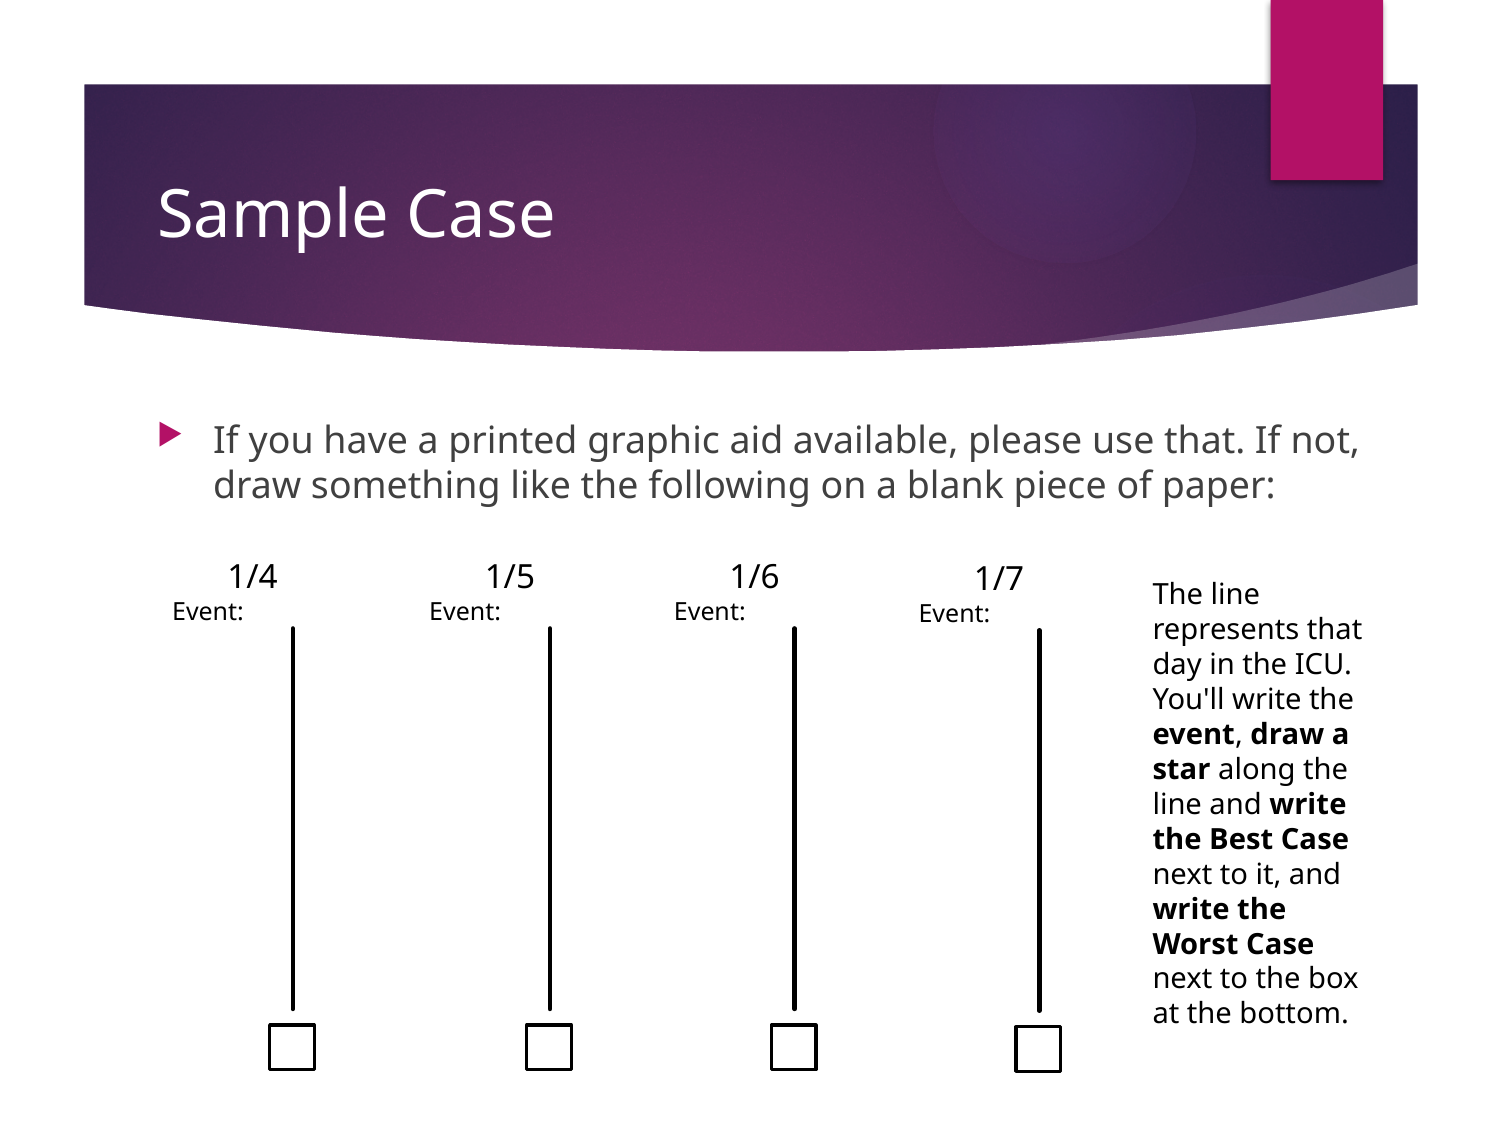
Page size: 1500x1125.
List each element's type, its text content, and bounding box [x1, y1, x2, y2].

text_box 1/5 Event: [414, 548, 550, 634]
text_box [1014, 1025, 1062, 1073]
text_box 1/7 Event: [903, 549, 1040, 635]
text_box The line represents that day in the ICU. You'll write the event, draw a star along the line and write the Best Case next to it, and write the Worst Case next to the box at the bottom. [1137, 567, 1390, 1038]
text_box [770, 1023, 818, 1071]
list If you have a printed graphic aid available, please use that. If not, draw something like the following on a blank piece of paper: [141, 408, 1422, 525]
text_box [268, 1023, 316, 1071]
text_box [525, 1023, 573, 1071]
title Sample Case [142, 152, 1183, 269]
text_box 1/4 Event: [157, 548, 293, 634]
text_box 1/6 Event: [658, 548, 795, 634]
